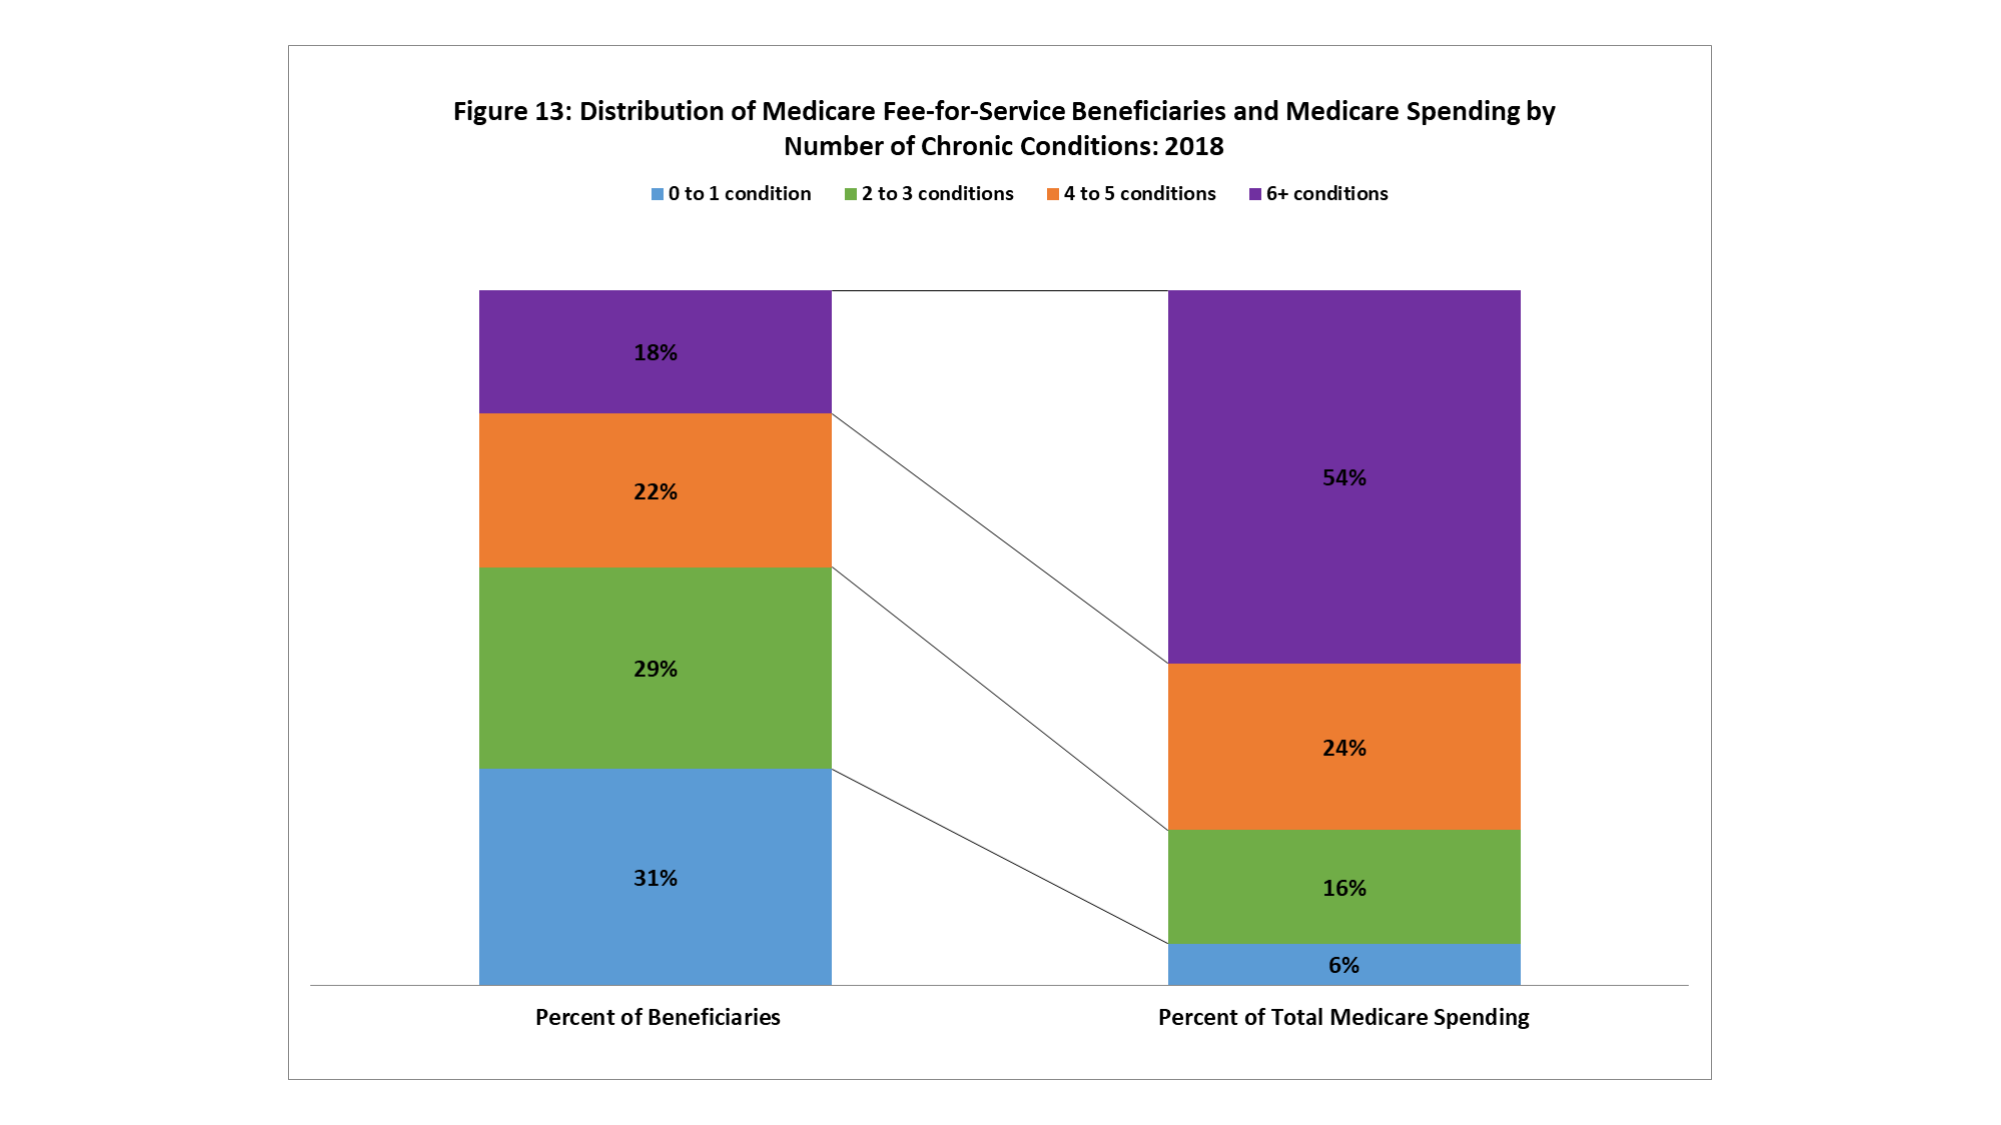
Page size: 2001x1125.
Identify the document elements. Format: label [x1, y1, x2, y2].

picture [288, 45, 1712, 1080]
